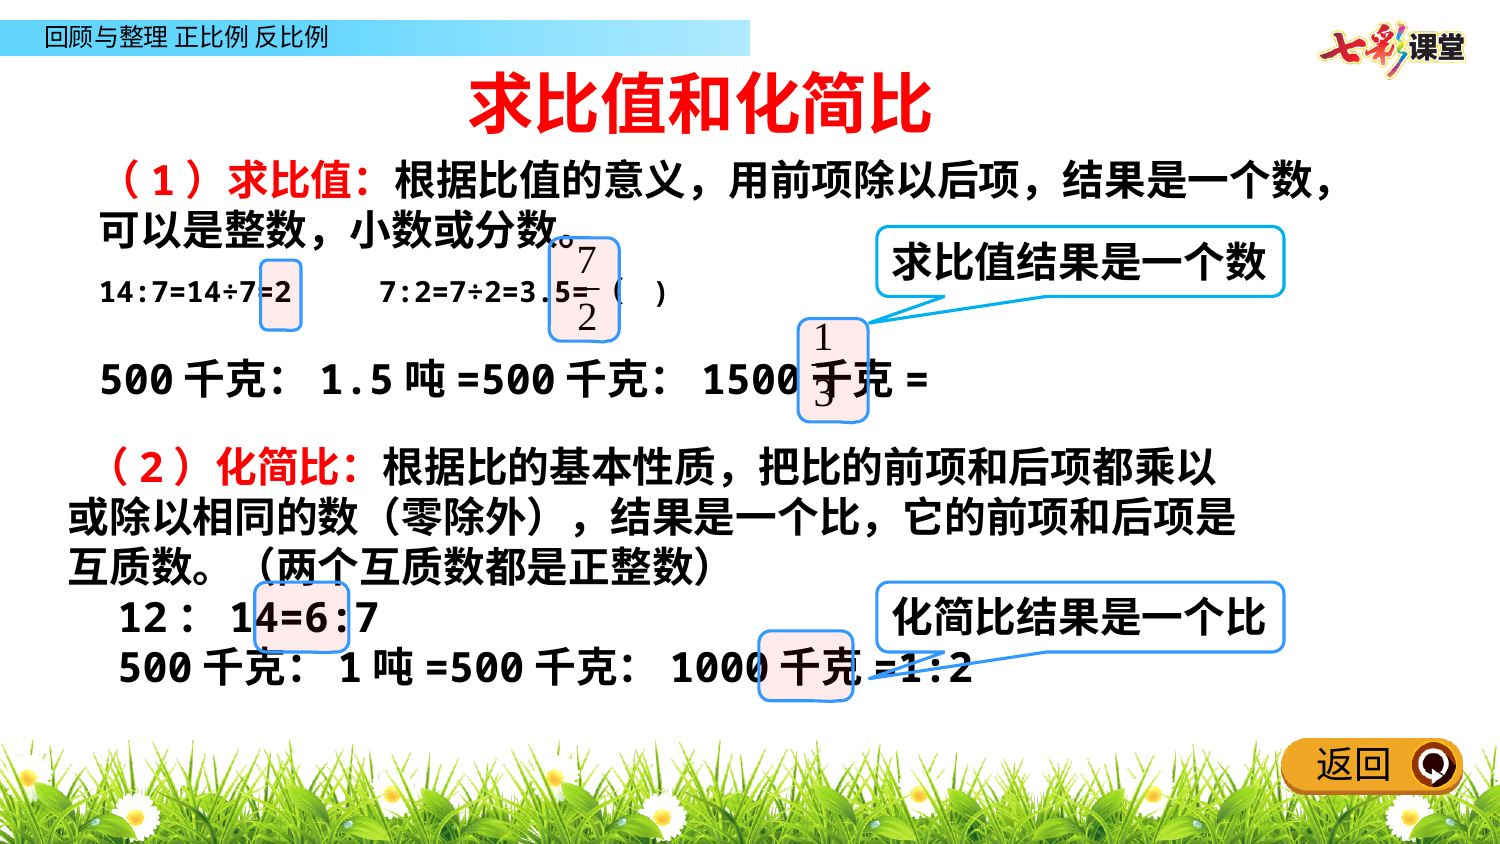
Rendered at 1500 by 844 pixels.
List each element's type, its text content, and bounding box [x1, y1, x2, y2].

picture [0, 740, 1500, 844]
text_box [758, 630, 853, 702]
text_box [83, 145, 1361, 339]
text_box 化简比结果是一个比 [868, 582, 1285, 679]
text_box [254, 582, 349, 653]
picture [1316, 20, 1468, 80]
text_box 求比值和化简比 [430, 54, 1058, 144]
text_box （2）化简比：根据比的基本性质，把比的前项和后项都乘以或除以相同的数（零除外），结果是一个比，它的前项和后项是互质数。（两个互质数都是正整数） 12：14=6:7 500千克：1吨=500千克：1000千克=1:2 [52, 433, 1256, 699]
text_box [83, 311, 983, 416]
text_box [1281, 733, 1464, 795]
